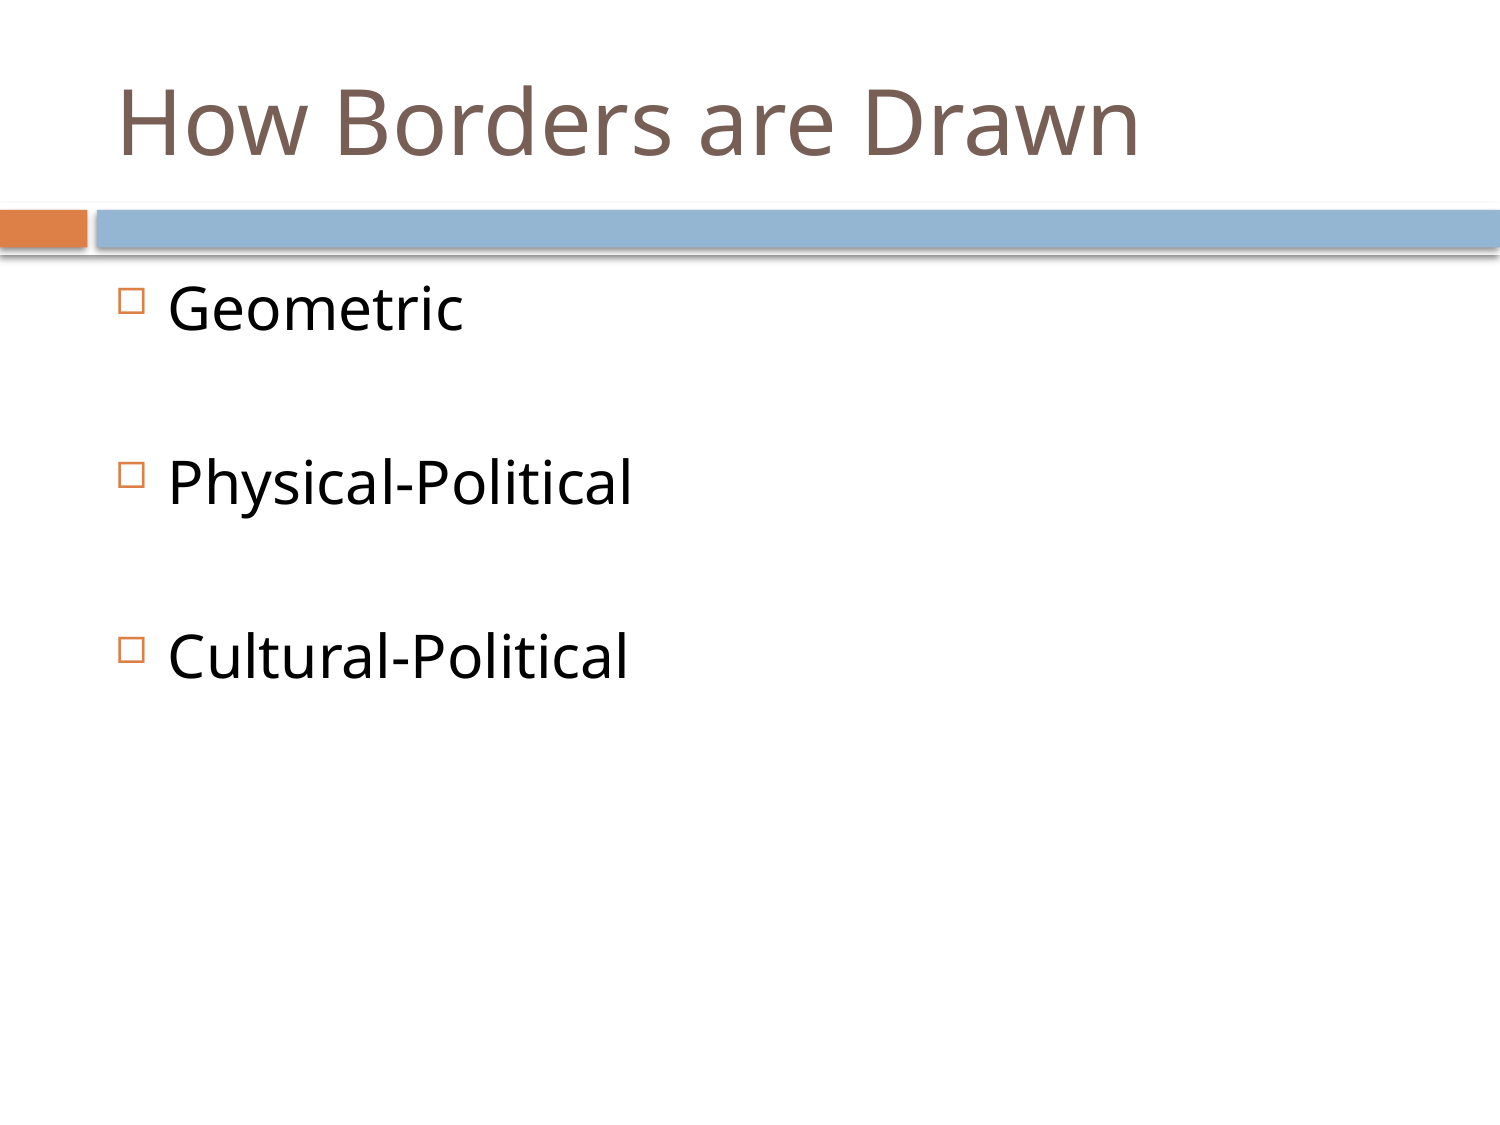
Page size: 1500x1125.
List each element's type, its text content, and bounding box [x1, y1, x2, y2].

list Geometric Physical-Political Cultural-Political [100, 262, 1439, 1001]
title How Borders are Drawn [100, 37, 1439, 201]
